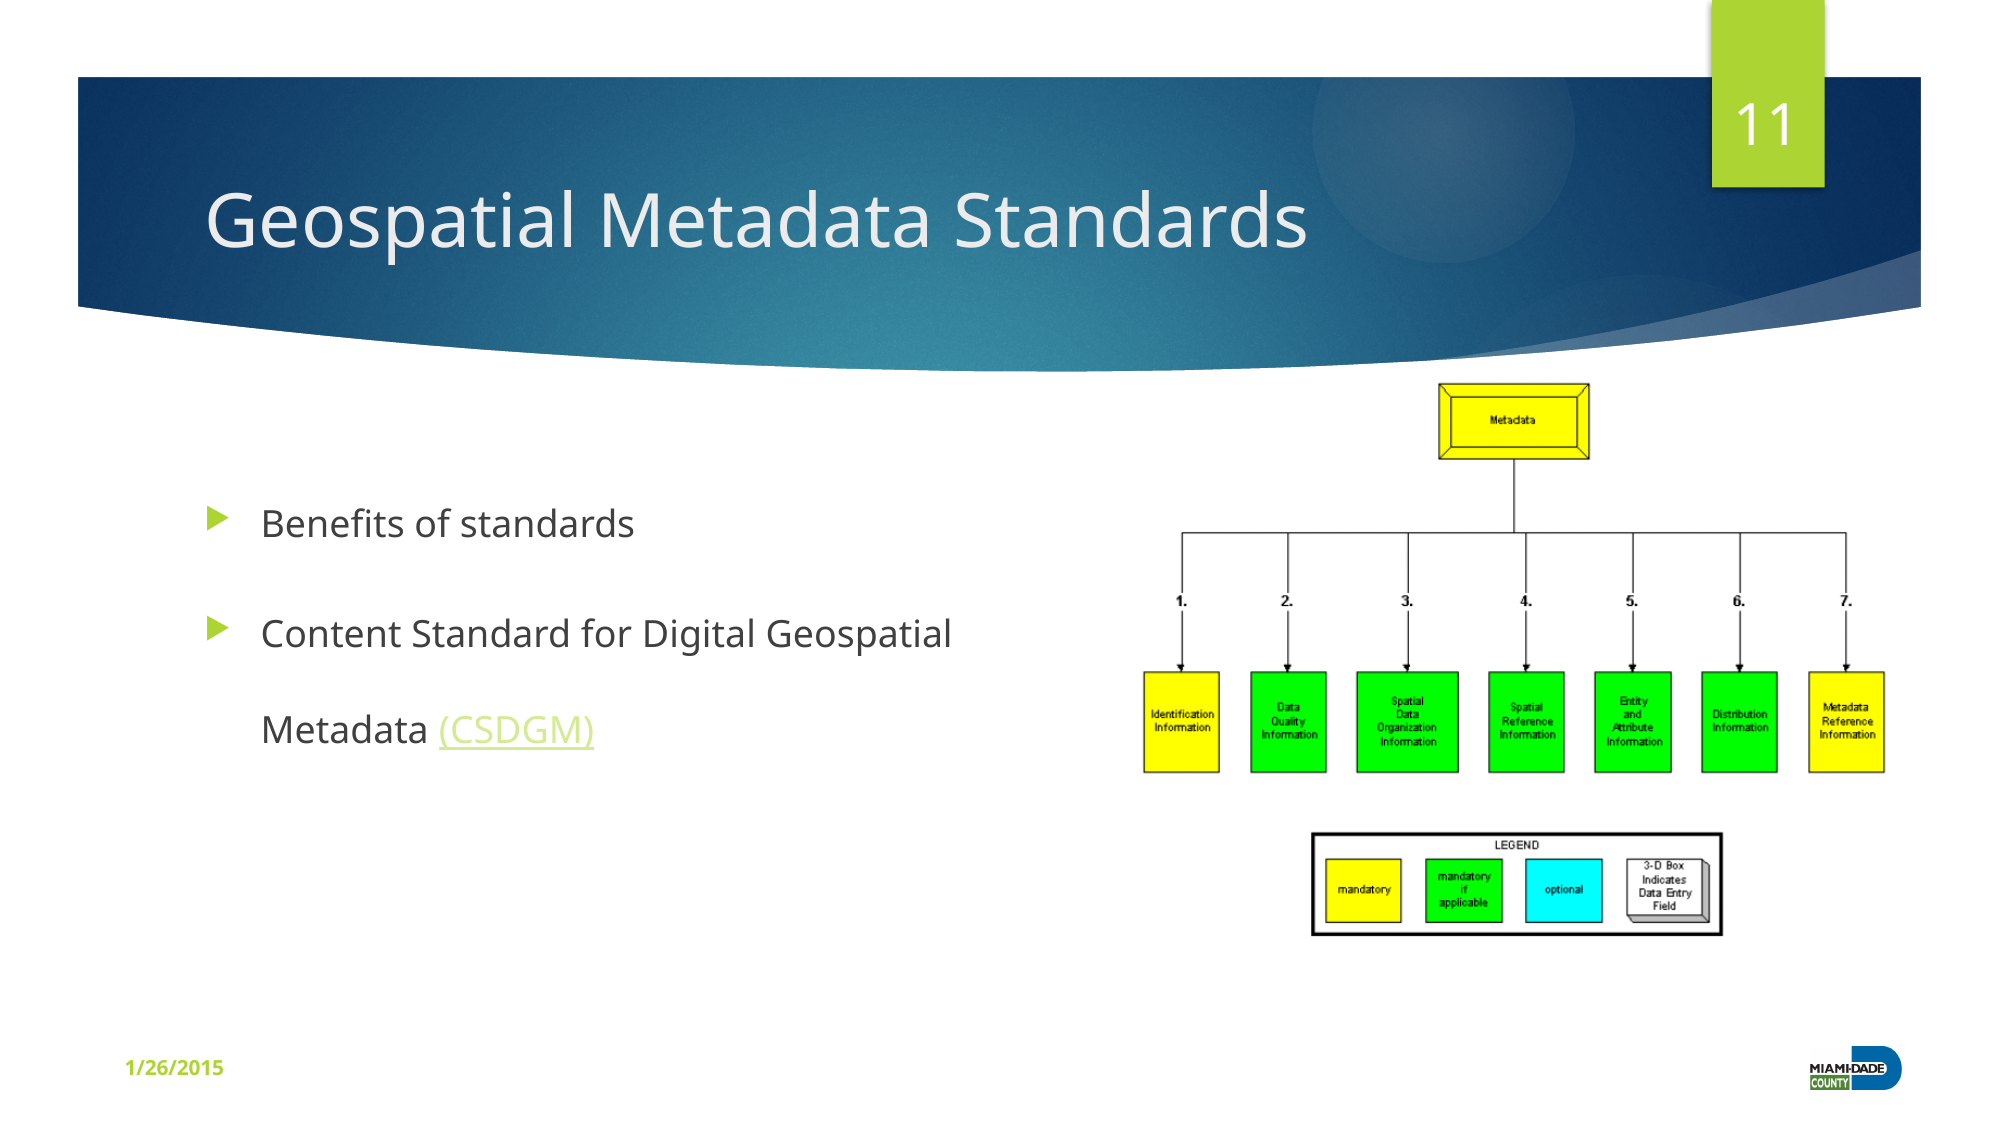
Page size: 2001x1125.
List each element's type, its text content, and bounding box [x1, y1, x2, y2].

picture [1809, 1046, 1904, 1090]
list Benefits of standards Content Standard for Digital Geospatial Metadata (CSDGM) [189, 381, 1095, 932]
slide_number 11 [1698, 48, 1836, 175]
picture [1131, 376, 1904, 947]
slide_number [76, 1047, 239, 1098]
title Geospatial Metadata Standards [189, 159, 1627, 276]
